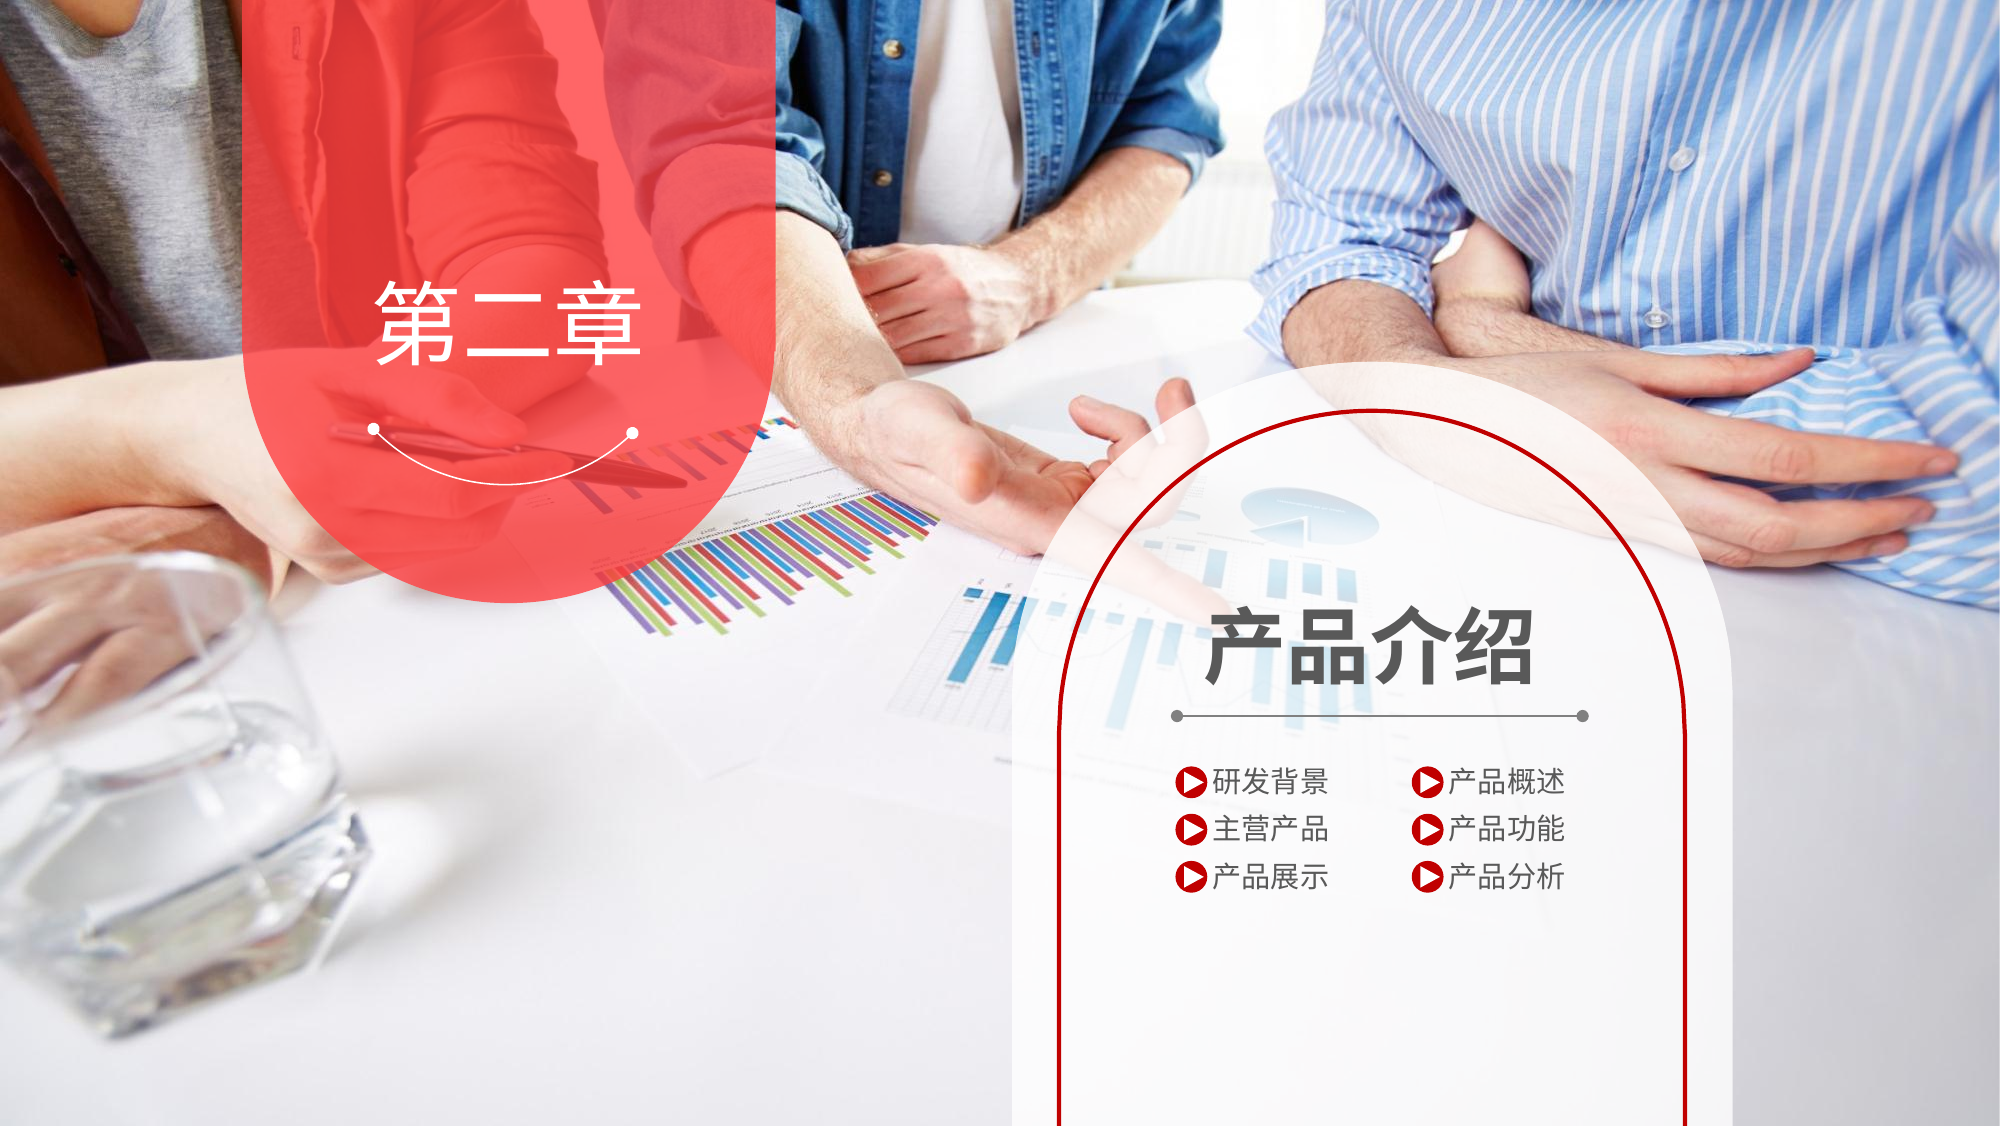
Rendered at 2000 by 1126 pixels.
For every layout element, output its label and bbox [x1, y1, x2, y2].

text_box [1177, 857, 1412, 894]
picture [0, 0, 2000, 1126]
text_box [1413, 857, 1650, 894]
text_box [1413, 810, 1650, 847]
text_box [1177, 763, 1411, 799]
text_box [1413, 763, 1650, 799]
text_box [1177, 810, 1412, 847]
